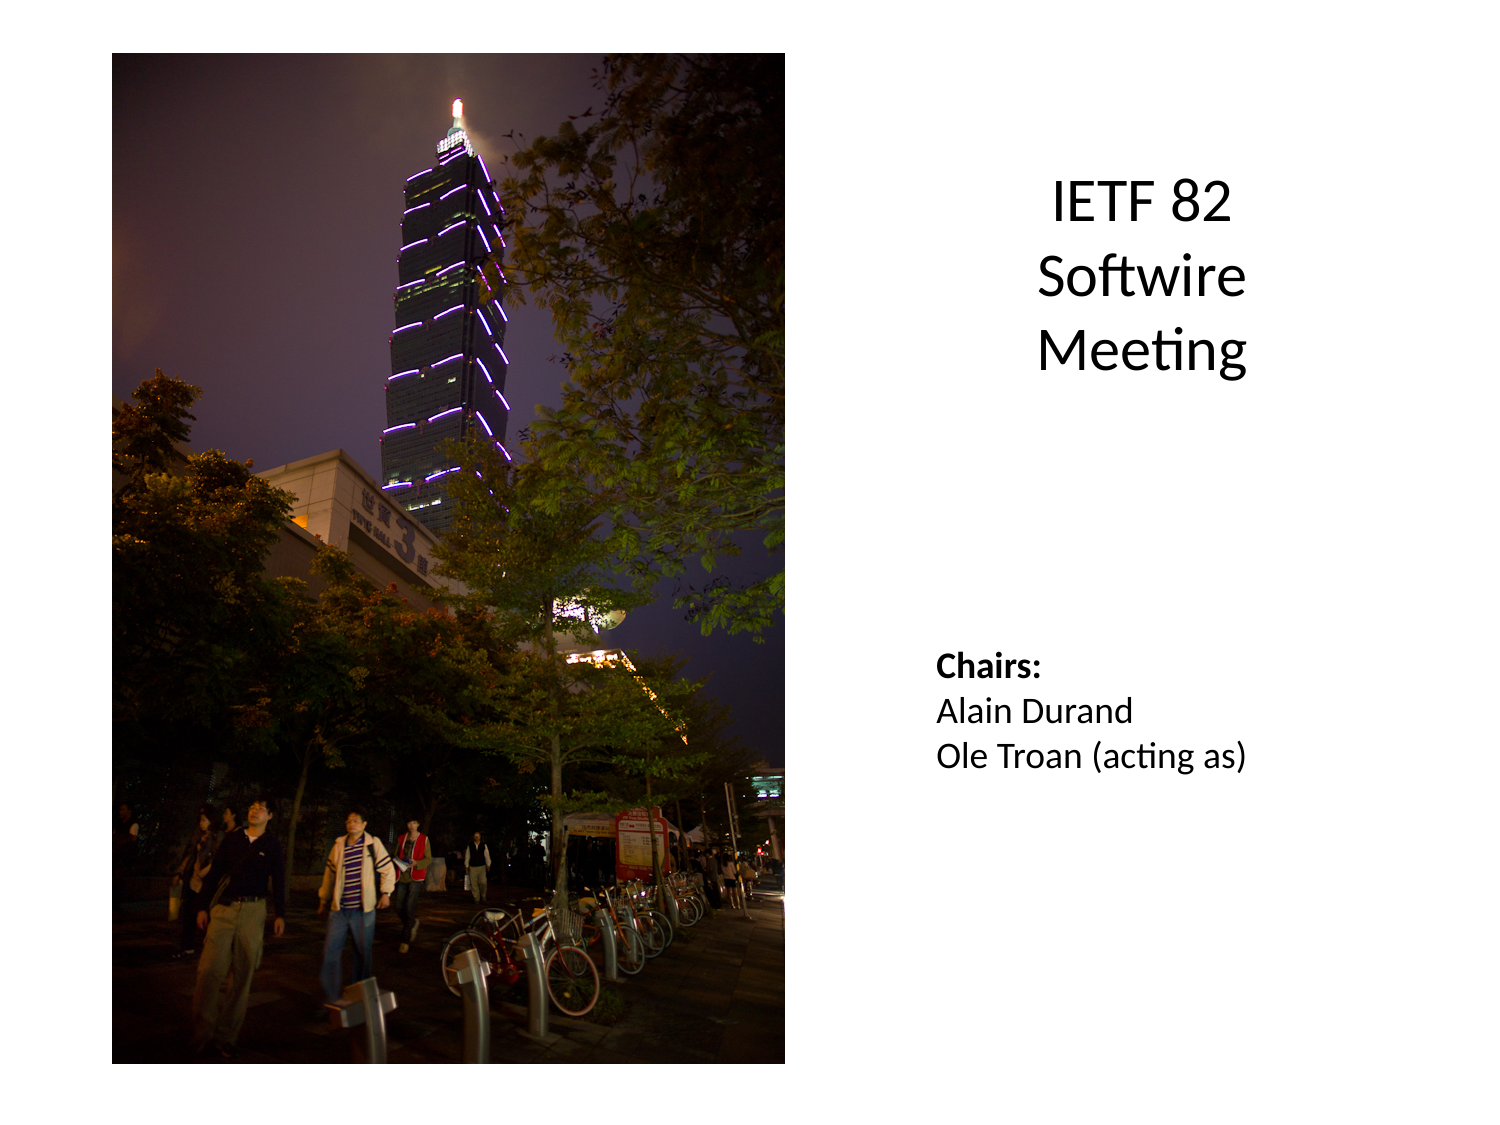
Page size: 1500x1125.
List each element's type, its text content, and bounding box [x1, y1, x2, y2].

picture [112, 52, 785, 1064]
text_box Chairs: Alain Durand Ole Troan (acting as) [921, 633, 1263, 784]
title IETF 82 Softwire Meeting [788, 150, 1500, 392]
